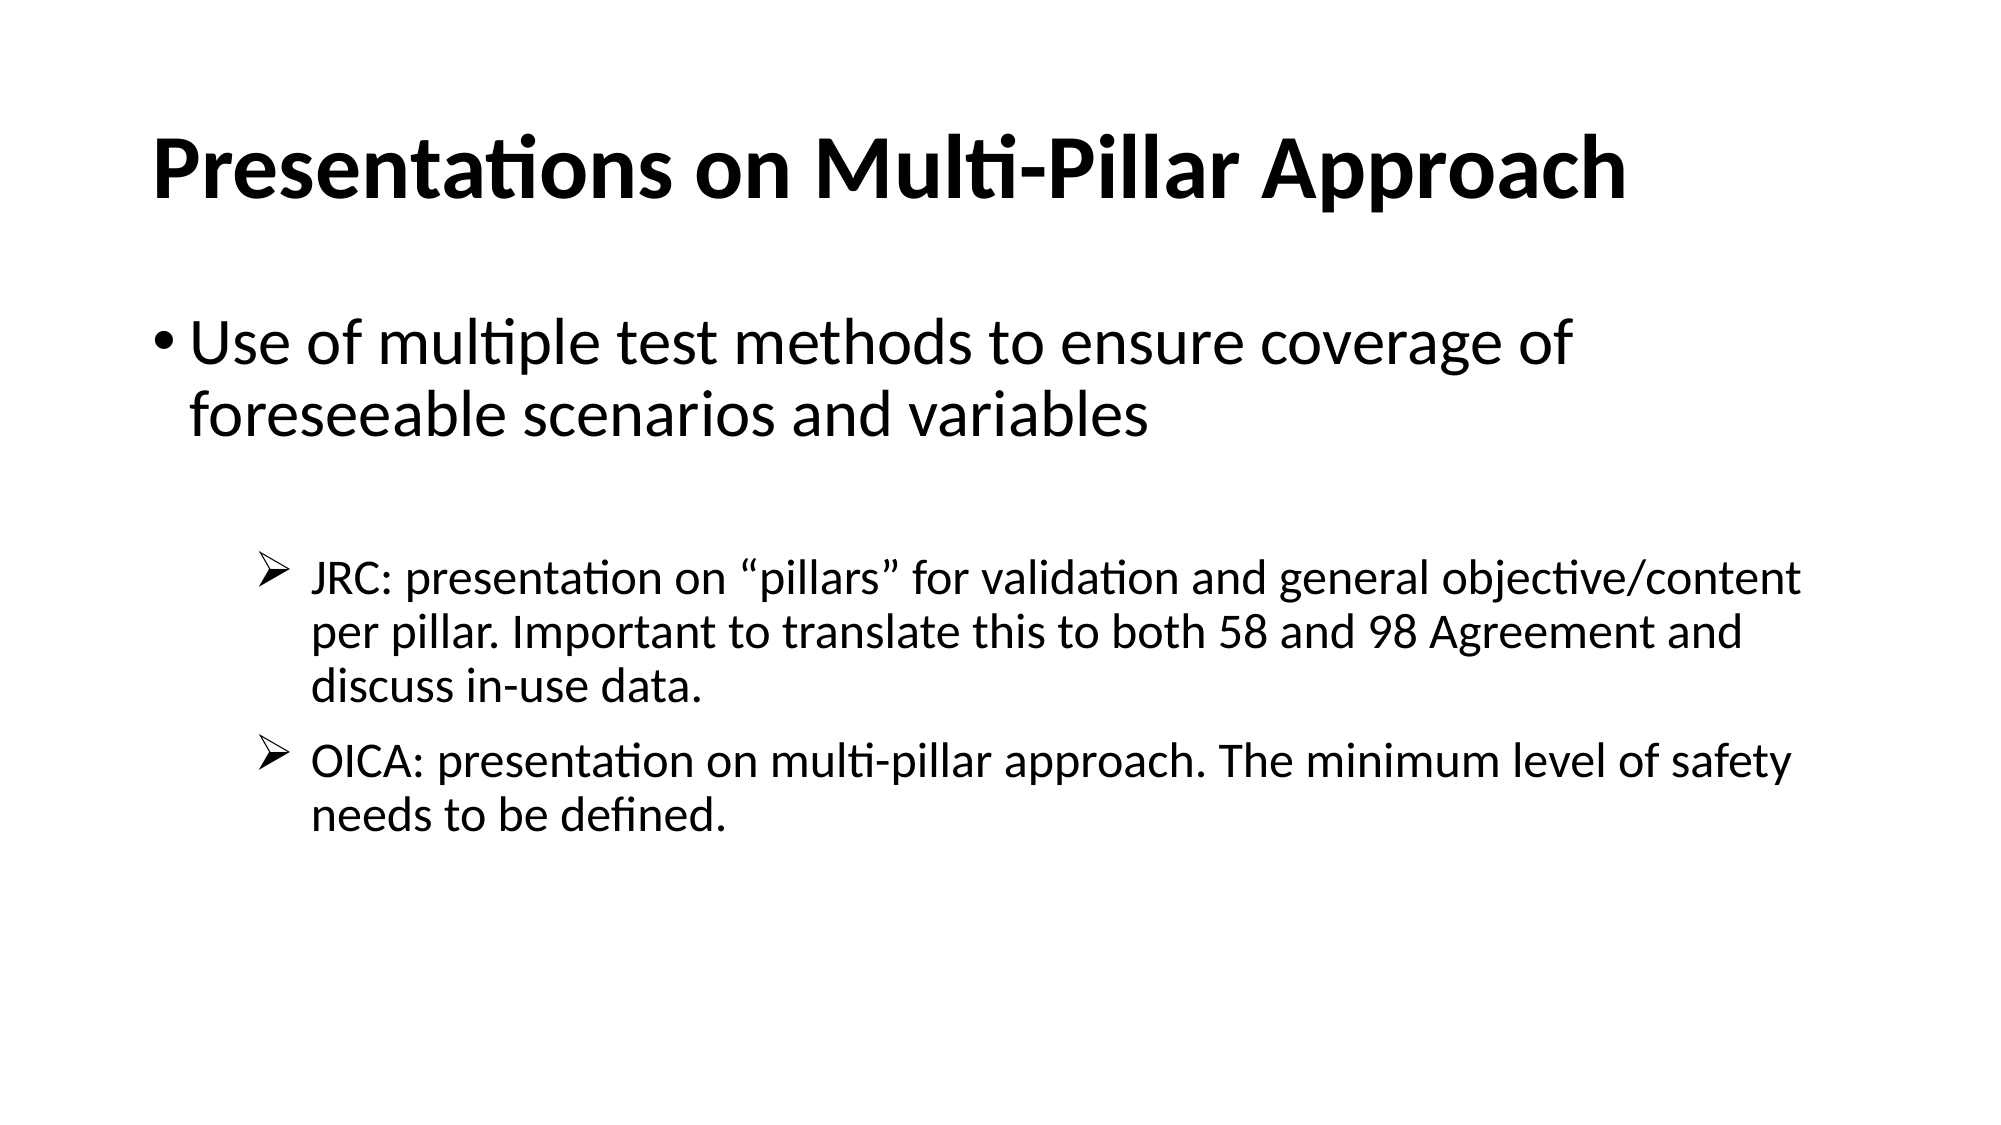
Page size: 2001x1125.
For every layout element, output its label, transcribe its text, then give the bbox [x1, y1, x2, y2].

title Presentations on Multi-Pillar Approach [137, 59, 1863, 278]
list Use of multiple test methods to ensure coverage of foreseeable scenarios and variables JRC: presentation on “pillars” for validation and general objective/content per pillar. Important to translate this to both 58 and 98 Agreement and discuss in-use data. OICA: presentation on multi-pillar approach. The minimum level of safety needs to be defined. [137, 299, 1863, 1014]
